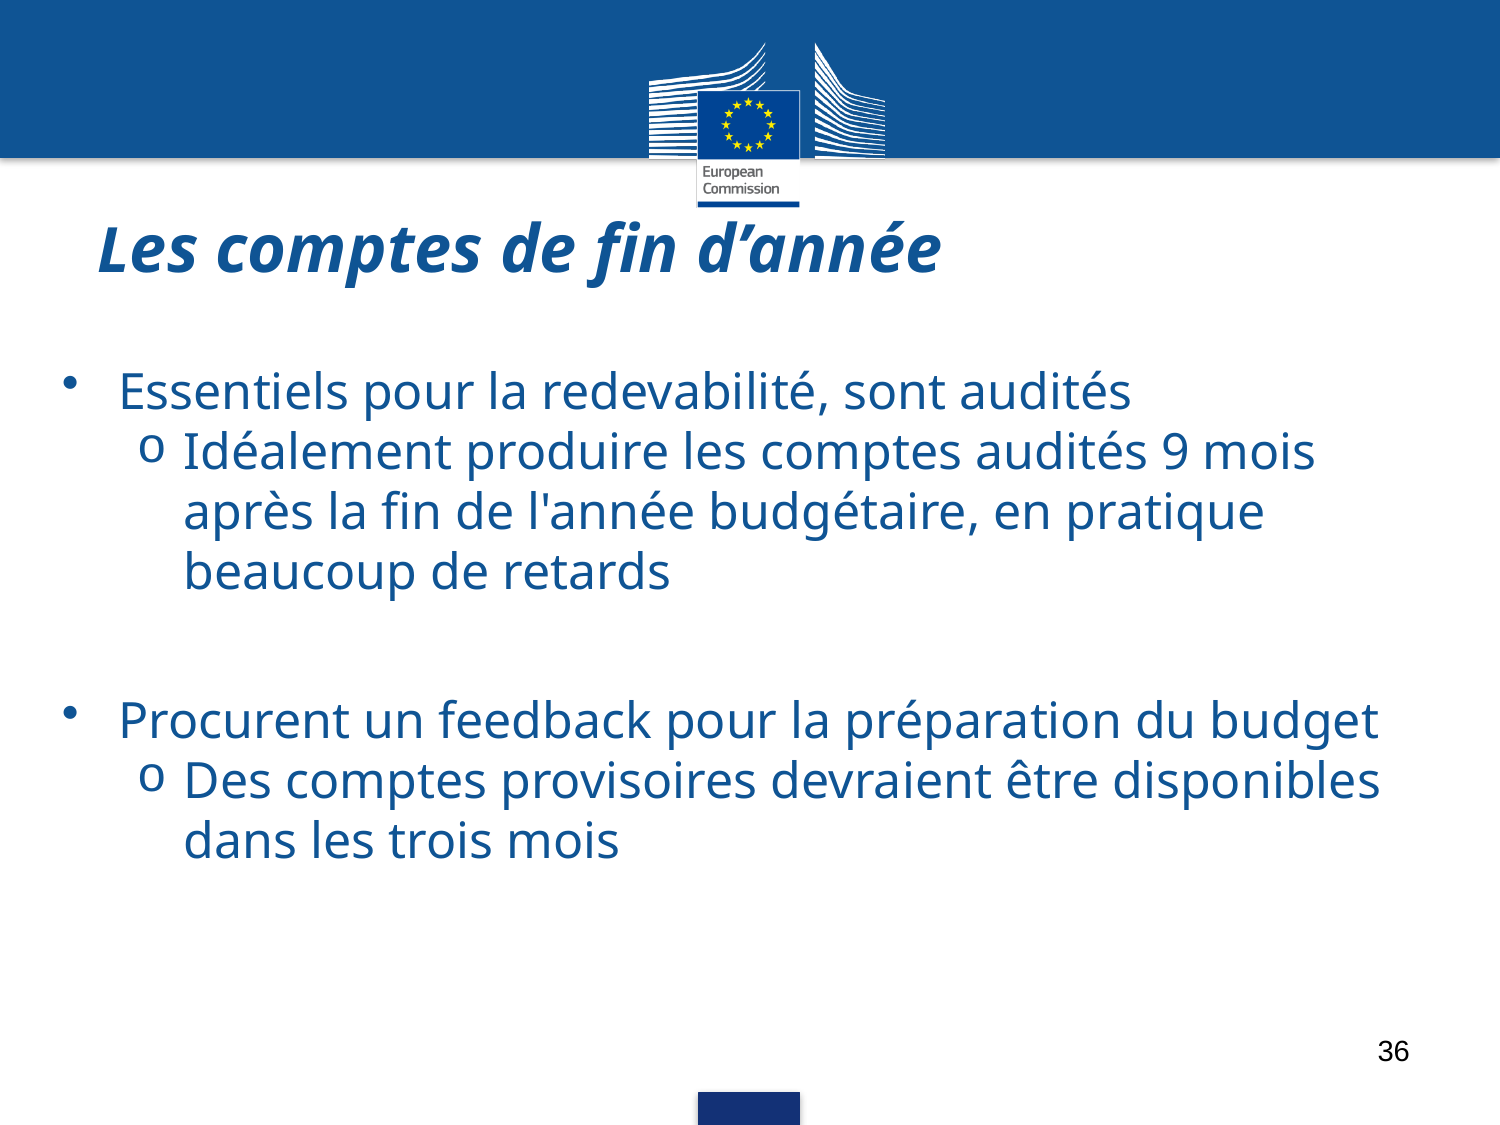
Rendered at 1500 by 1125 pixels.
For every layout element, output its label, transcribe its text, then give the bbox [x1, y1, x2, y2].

title Les comptes de fin d’année [23, 152, 1500, 341]
list Essentiels pour la redevabilité, sont audités Idéalement produire les comptes audités 9 mois après la fin de l'année budgétaire, en pratique beaucoup de retards Procurent un feedback pour la préparation du budget Des comptes provisoires devraient être disponibles dans les trois mois [46, 351, 1466, 1079]
slide_number 36 [1074, 1024, 1426, 1103]
picture [649, 42, 885, 152]
